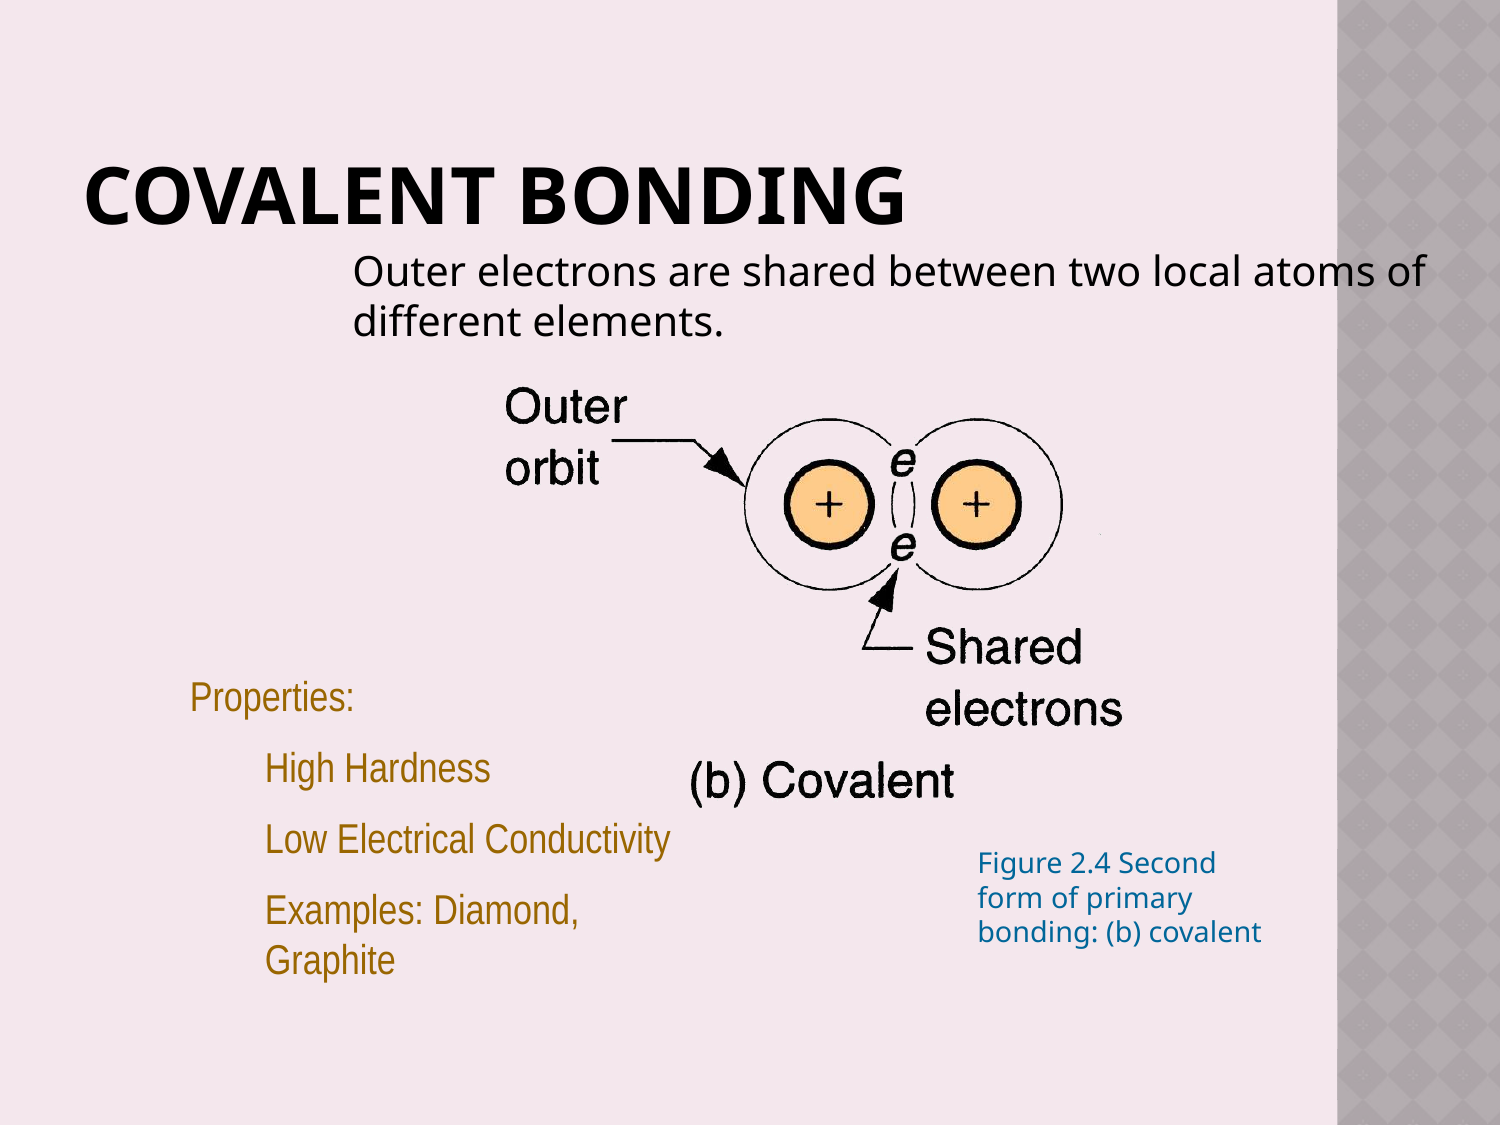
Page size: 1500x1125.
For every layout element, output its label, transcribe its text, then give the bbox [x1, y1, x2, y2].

title Covalent Bonding [75, 52, 1263, 240]
list Outer electrons are shared between two local atoms of different elements. [337, 237, 1450, 400]
picture [474, 362, 1163, 820]
text_box Properties: High Hardness Low Electrical Conductivity Examples: Diamond, Graphite [174, 662, 725, 990]
list Figure 2.4 Second form of primary bonding: (b) covalent [962, 837, 1288, 988]
